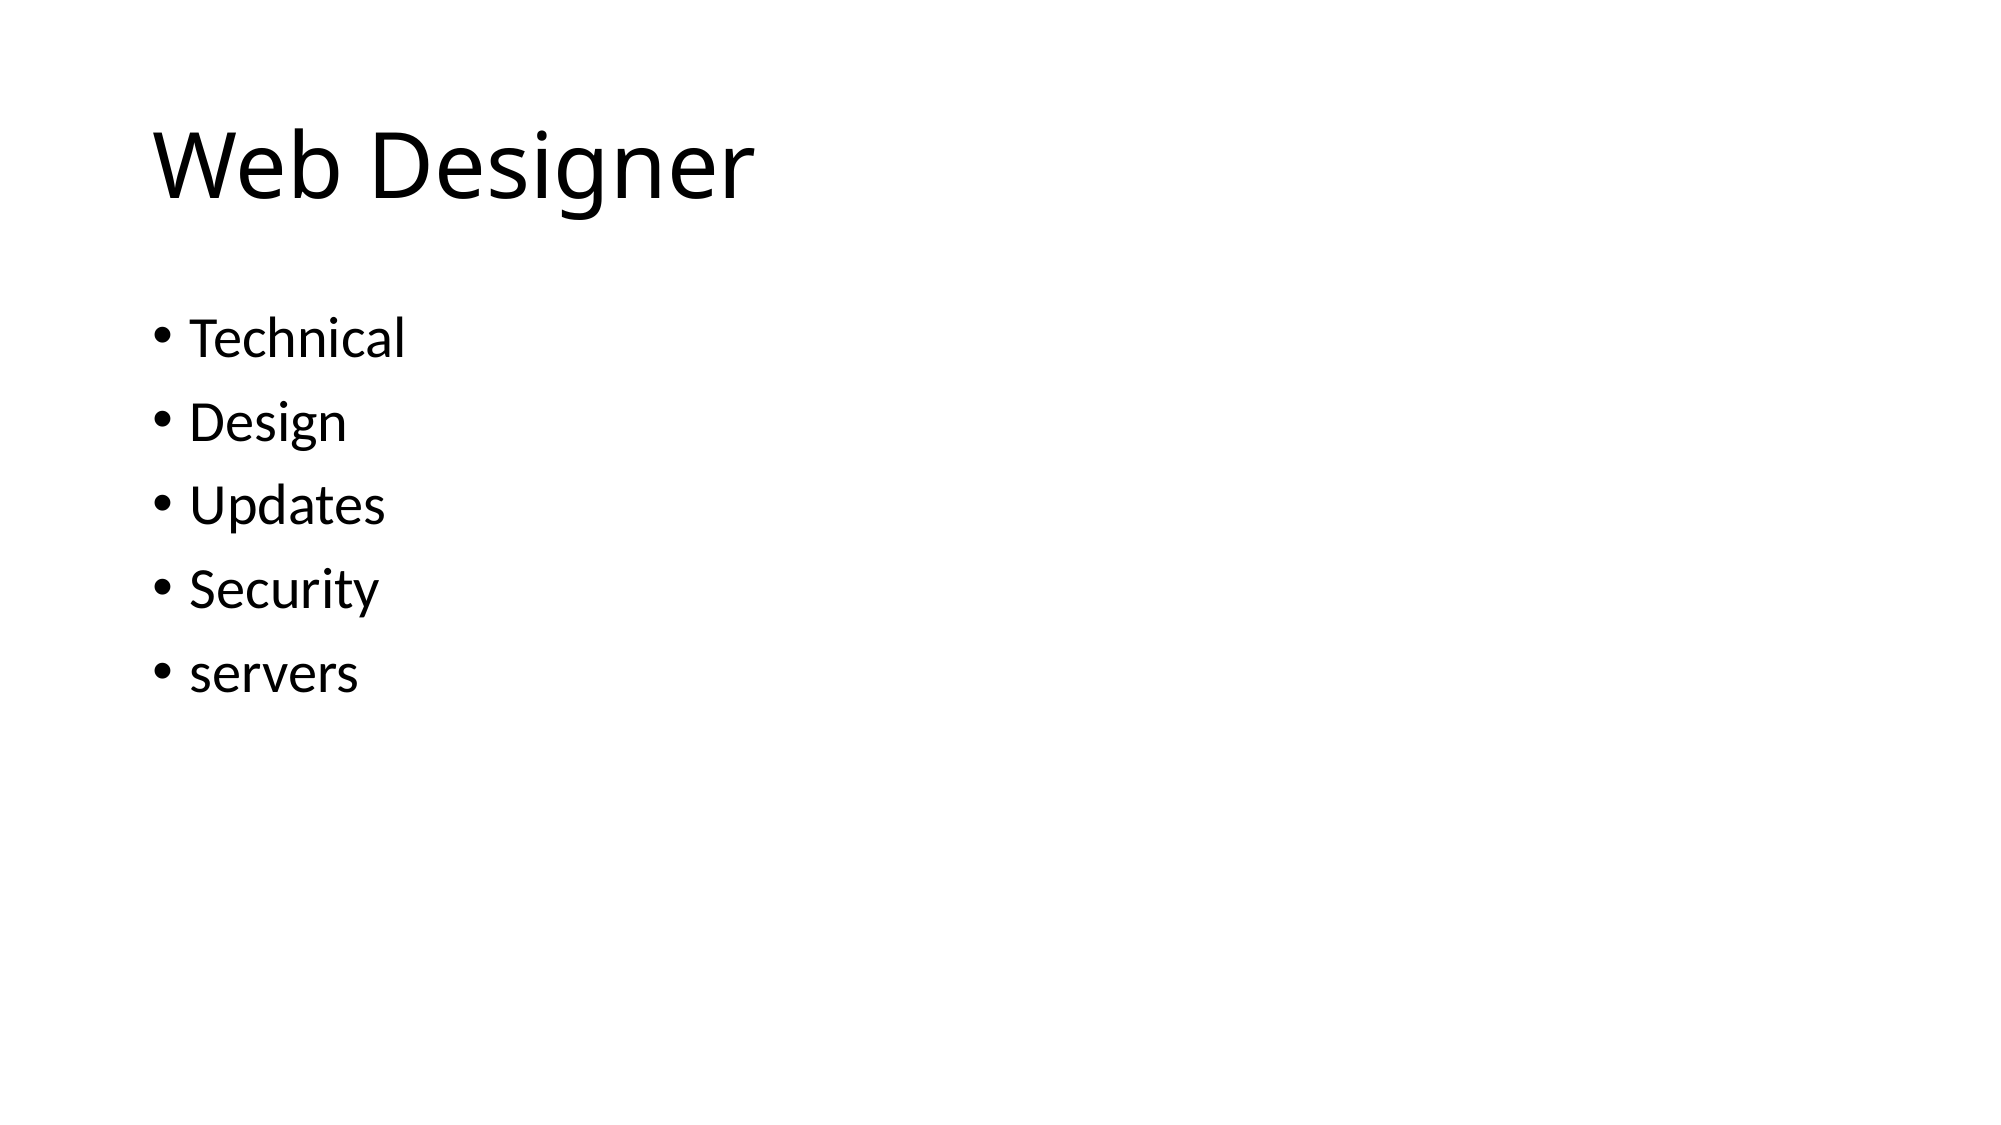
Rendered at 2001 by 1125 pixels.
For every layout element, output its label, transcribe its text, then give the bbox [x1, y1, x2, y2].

list Technical Design Updates Security servers [137, 299, 1863, 1014]
title Web Designer [137, 59, 1863, 278]
